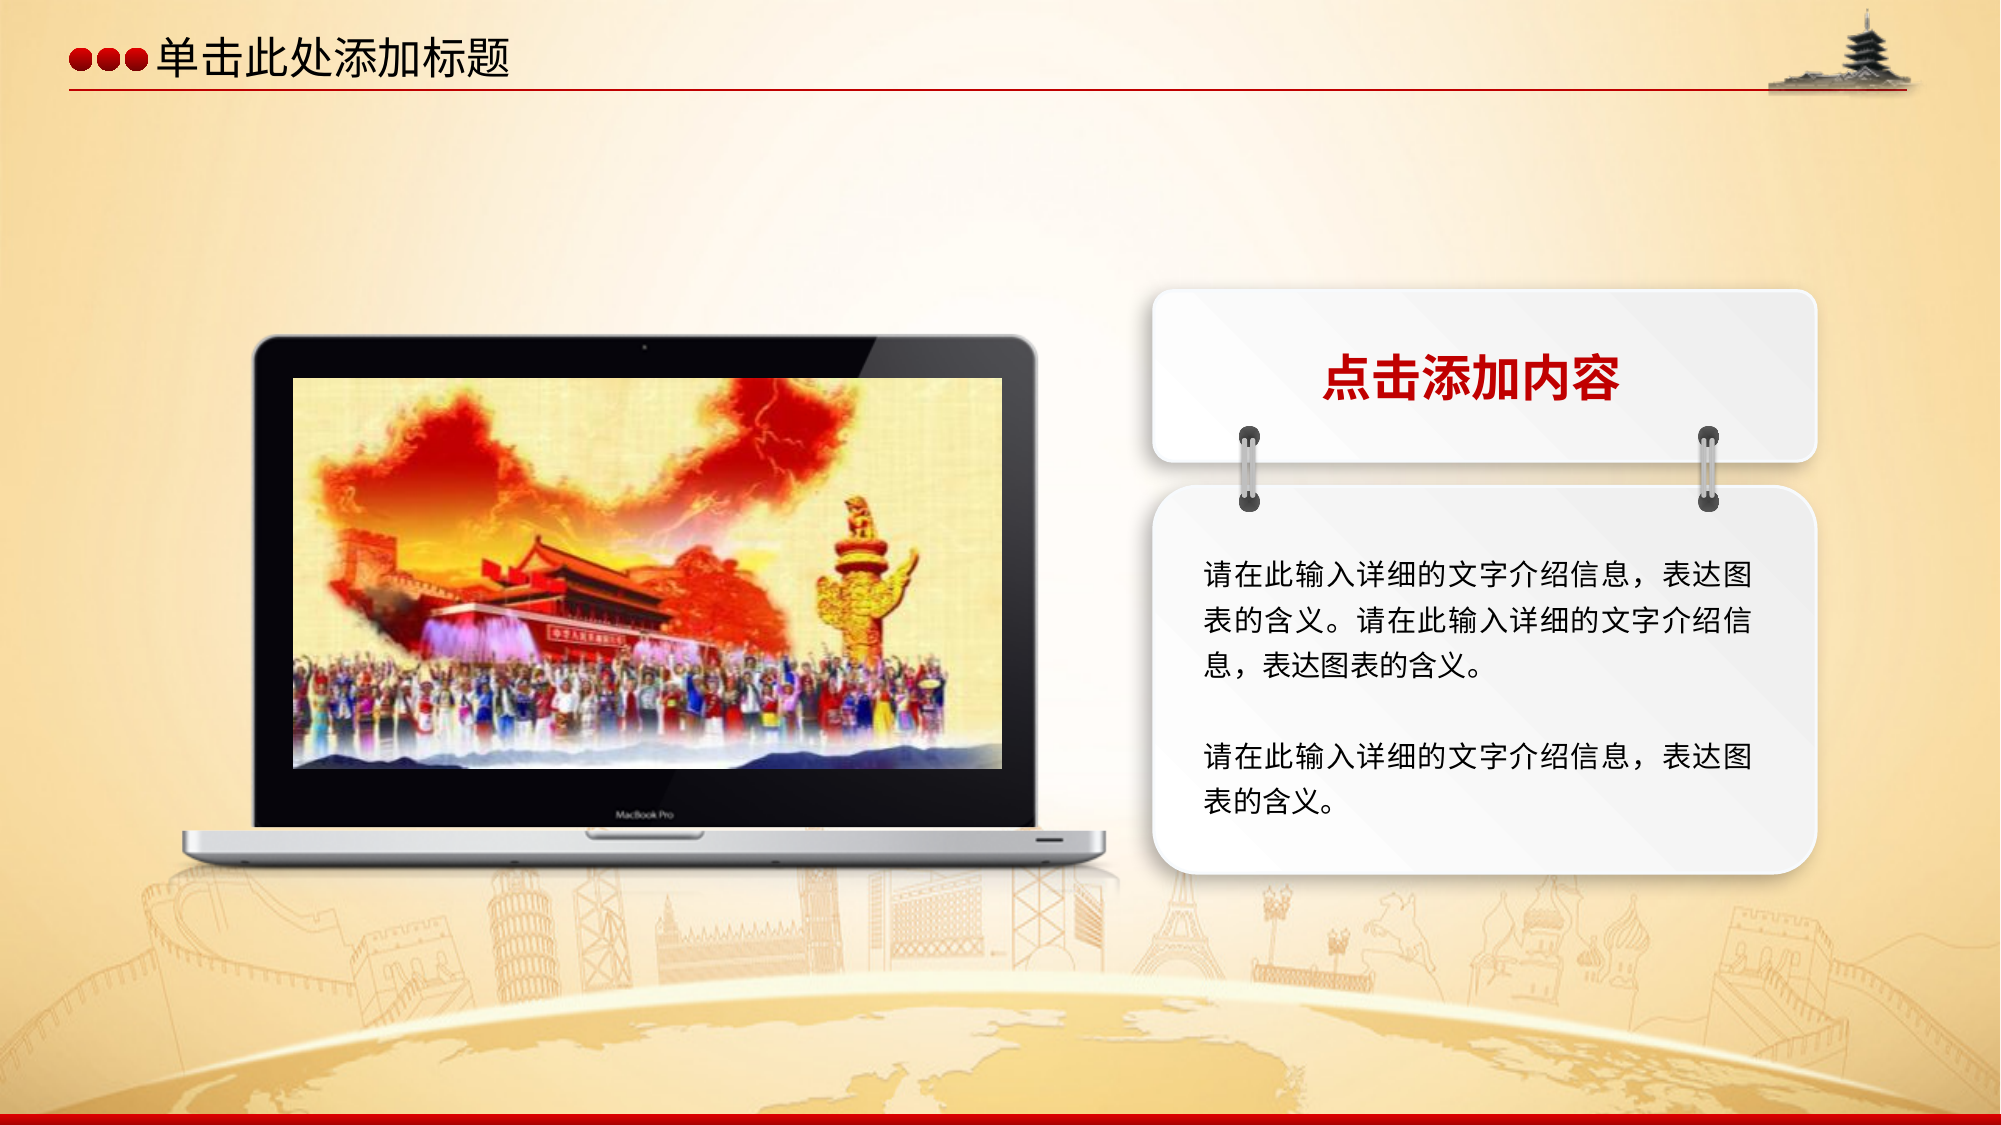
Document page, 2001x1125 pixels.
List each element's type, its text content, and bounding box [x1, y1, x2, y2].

text_box [0, 1114, 2000, 1125]
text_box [142, 300, 1147, 905]
text_box [96, 46, 122, 72]
text_box 单击此处添加标题 [155, 30, 512, 84]
text_box [123, 46, 150, 72]
picture [0, 0, 2001, 1125]
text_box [1153, 290, 1817, 873]
text_box [68, 46, 94, 72]
